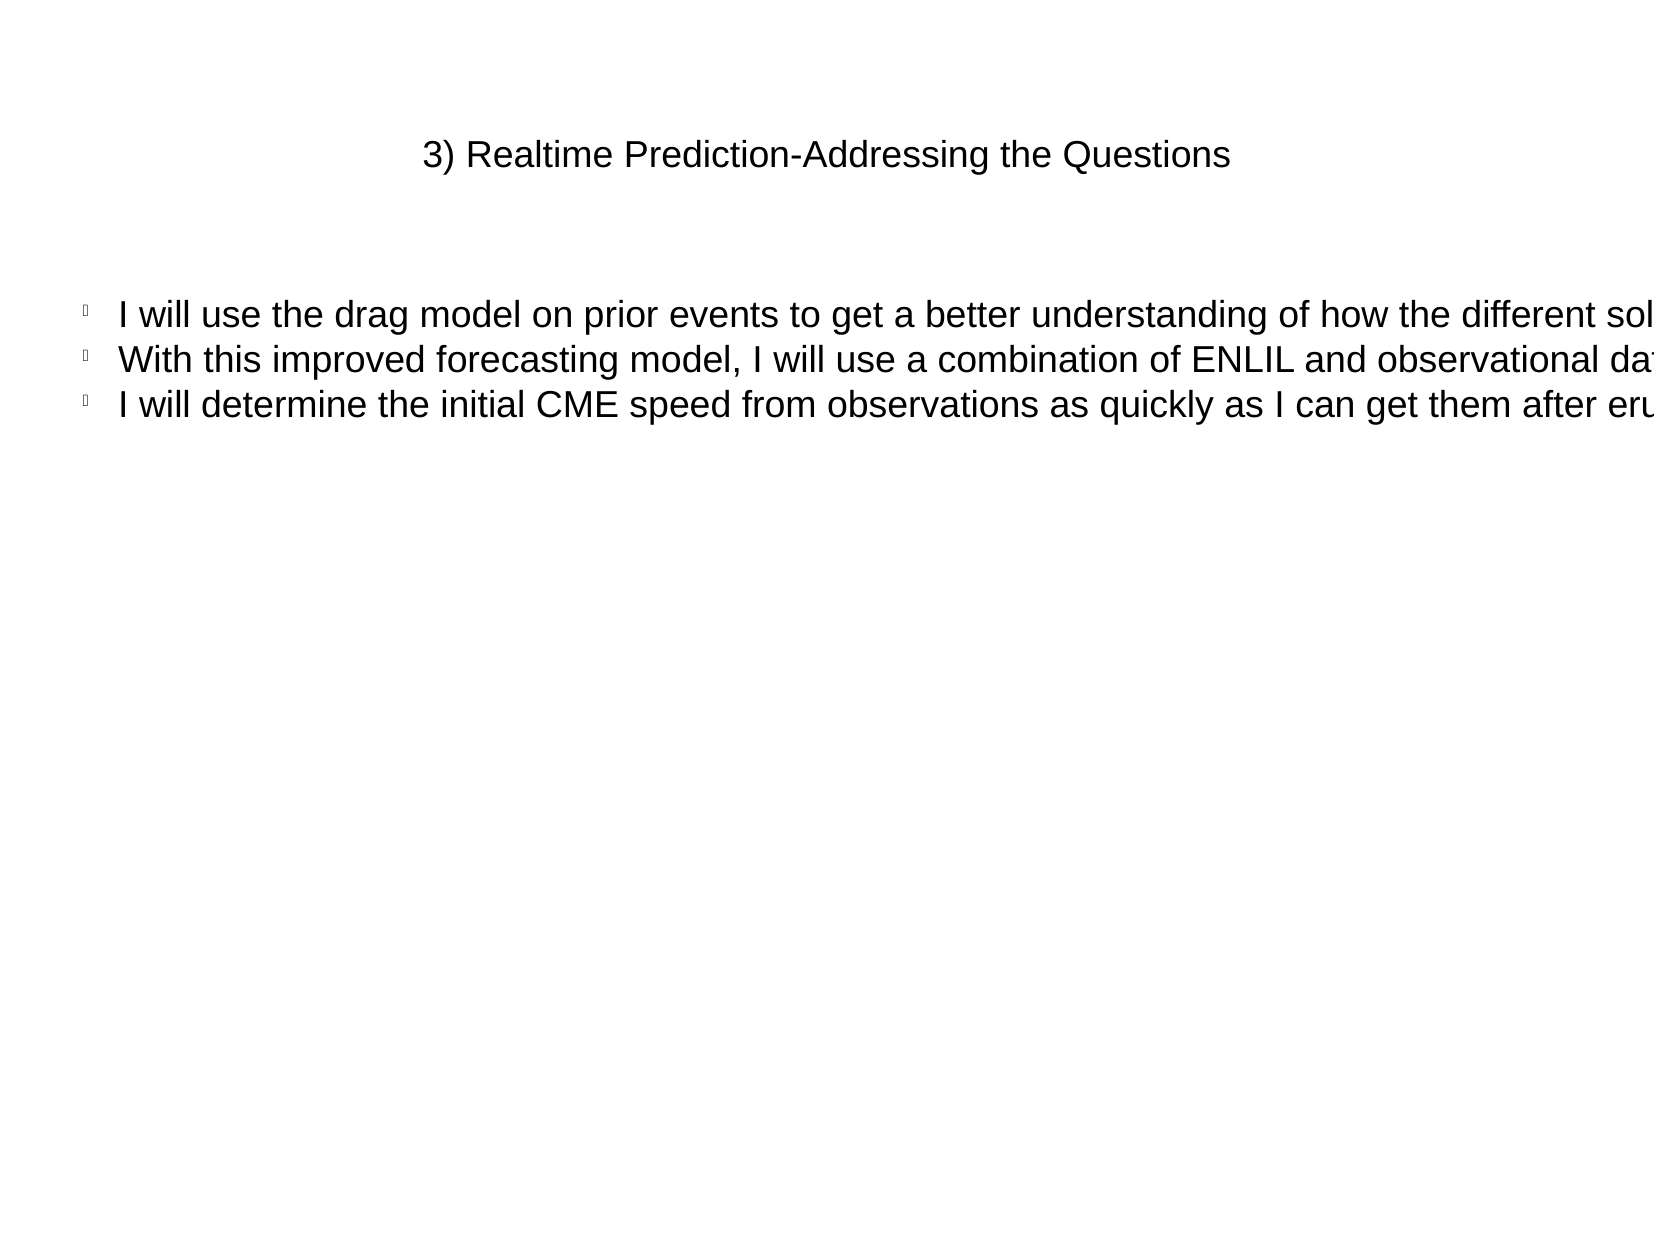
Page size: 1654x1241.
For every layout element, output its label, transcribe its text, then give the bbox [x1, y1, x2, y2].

text_box 3) Realtime Prediction-Addressing the Questions [82, 49, 1571, 257]
text_box I will use the drag model on prior events to get a better understanding of how the different solar wind and CME parameters control propagation With this improved forecasting model, I will use a combination of ENLIL and observational data to try and determine the solar wind environment a CME is going to interact with I will determine the initial CME speed from observations as quickly as I can get them after eruption [82, 290, 1538, 1241]
